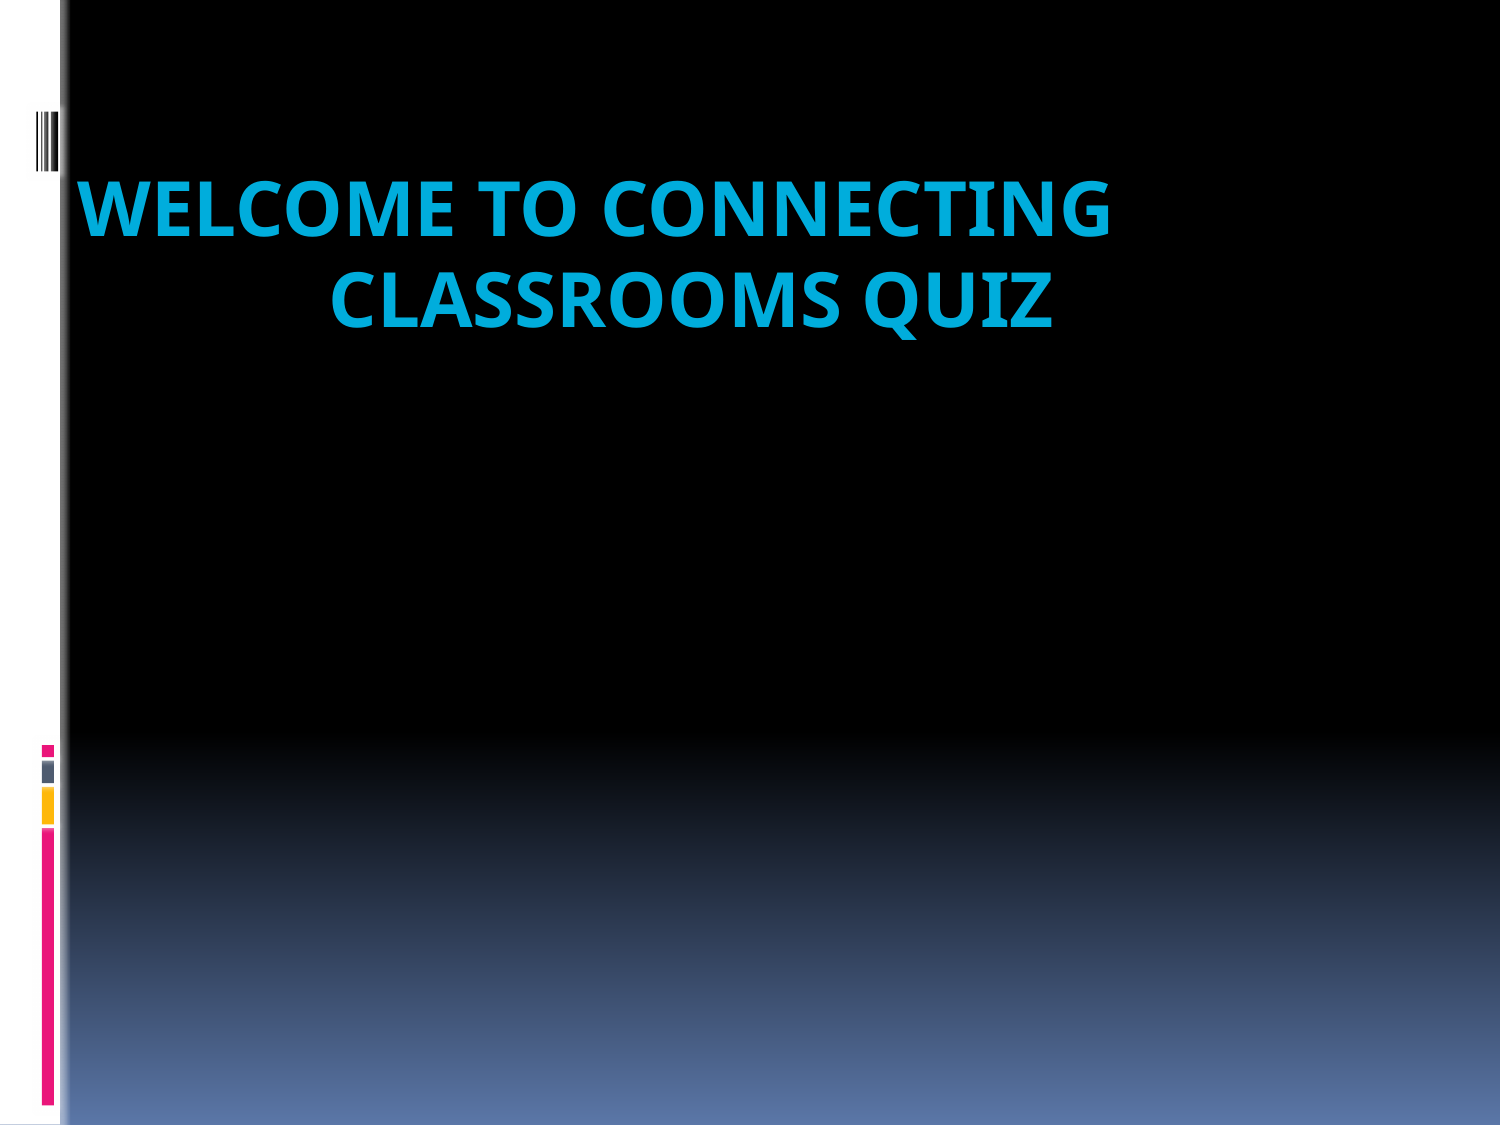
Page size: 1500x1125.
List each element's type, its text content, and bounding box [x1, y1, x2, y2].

title Welcome to Connecting Classrooms Quiz [58, 152, 1325, 352]
